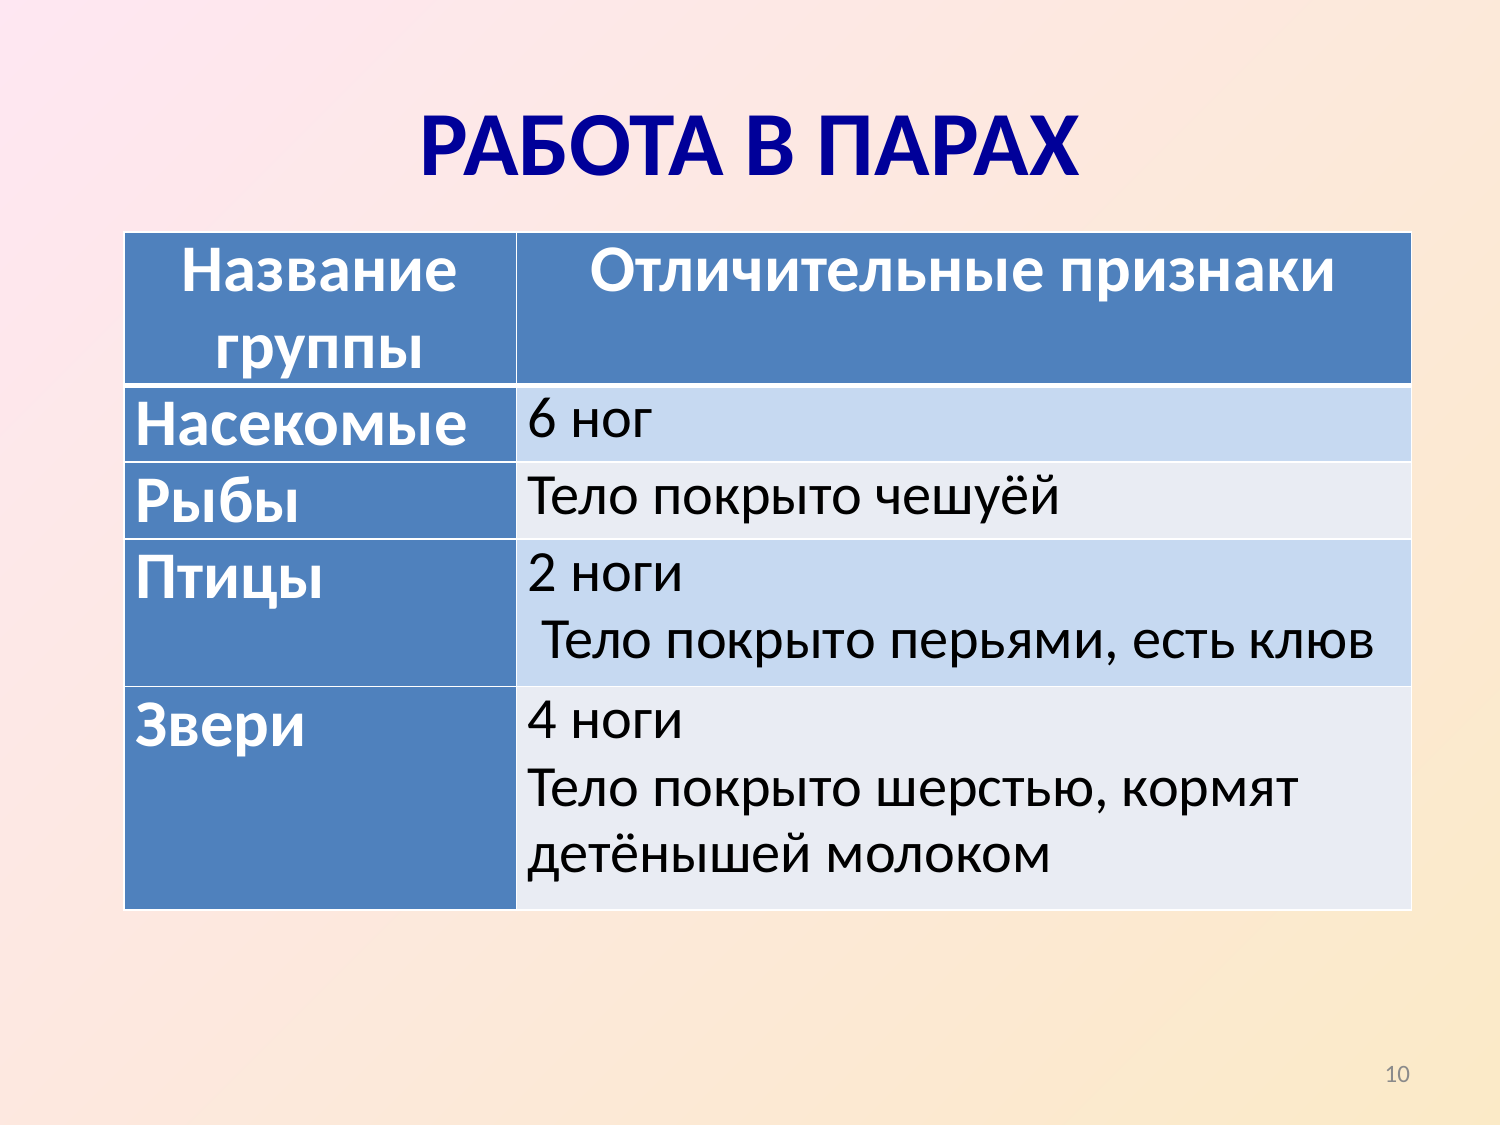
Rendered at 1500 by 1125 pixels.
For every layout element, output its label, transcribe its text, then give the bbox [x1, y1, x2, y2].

table_cell Тело покрыто чешуёй [517, 463, 1411, 538]
table_cell Насекомые [125, 388, 516, 461]
table_header Отличительные признаки [517, 233, 1411, 383]
table_cell 4 ноги Тело покрыто шерстью, кормят детёнышей молоком [517, 687, 1411, 909]
table_cell Рыбы [125, 463, 516, 538]
title РАБОТА В ПАРАХ [75, 45, 1425, 233]
table_cell Звери [125, 687, 516, 909]
table_cell 2 ноги Тело покрыто перьями, есть клюв [517, 540, 1411, 686]
table_cell Птицы [125, 540, 516, 686]
slide_number 10 [1074, 1042, 1425, 1103]
table_cell 6 ног [517, 388, 1411, 461]
table_header Название группы [125, 233, 516, 383]
